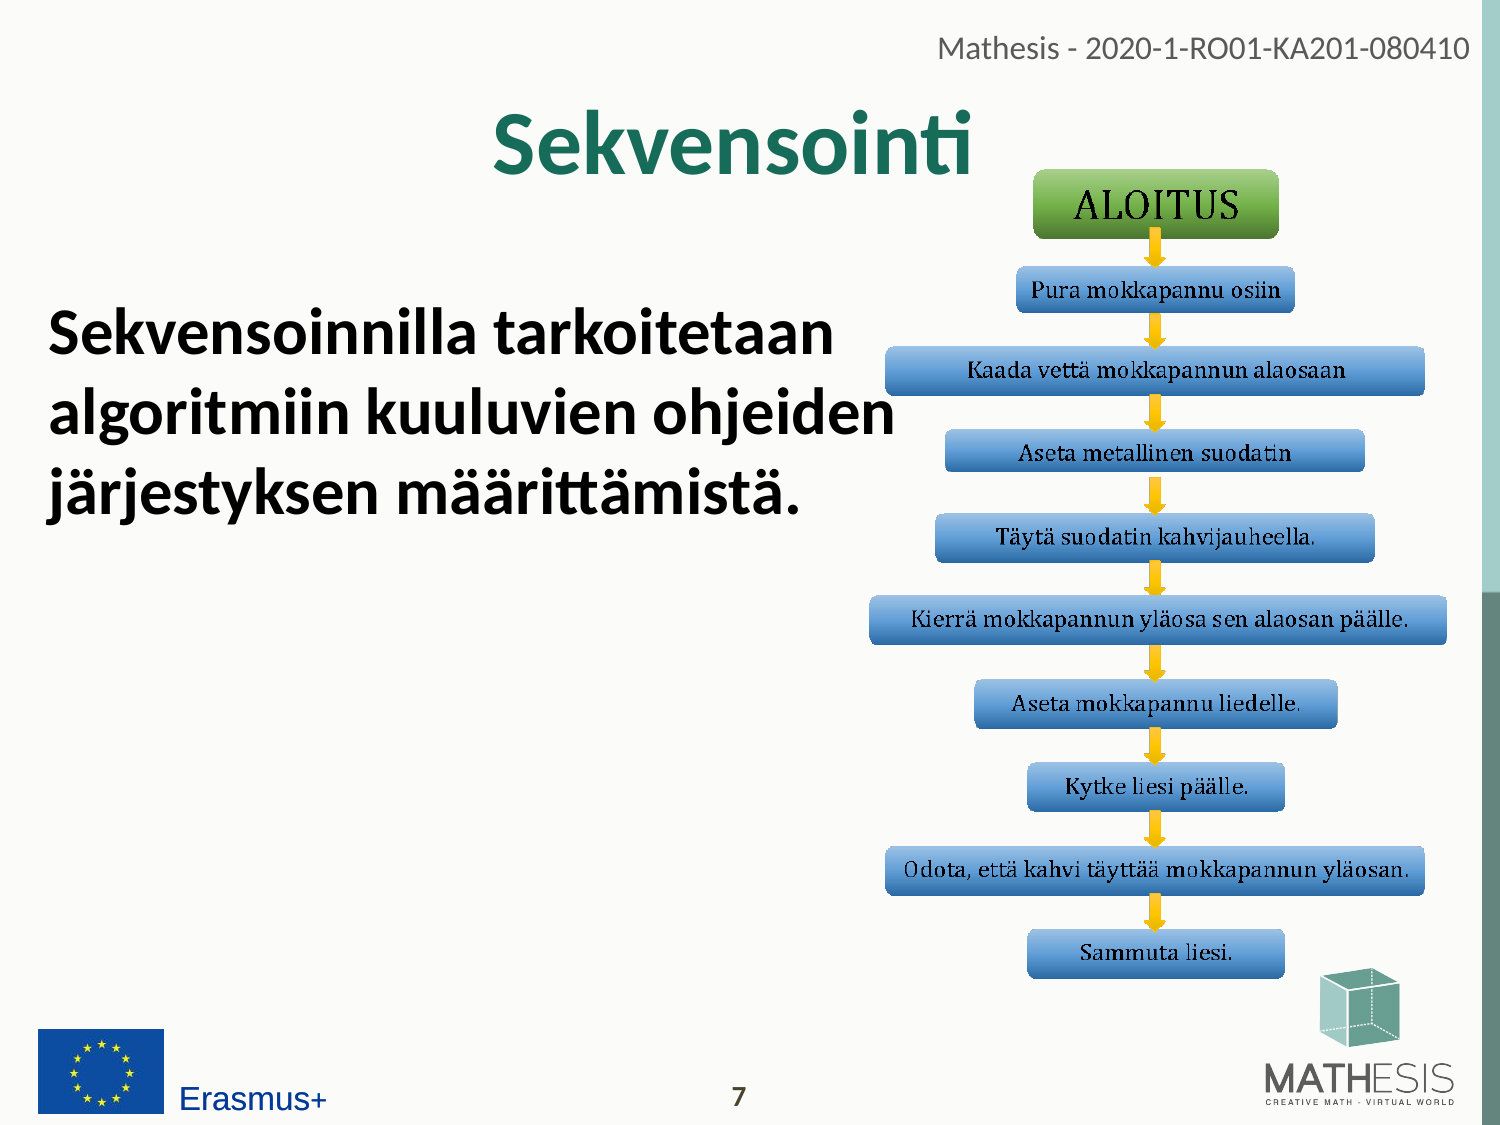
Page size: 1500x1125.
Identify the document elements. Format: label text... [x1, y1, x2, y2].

picture [850, 169, 1467, 991]
list Sekvensoinnilla tarkoitetaan algoritmiin kuuluvien ohjeiden järjestyksen määrittämistä. [33, 280, 845, 638]
picture [38, 1029, 164, 1114]
title Sekvensointi [58, 75, 1409, 264]
